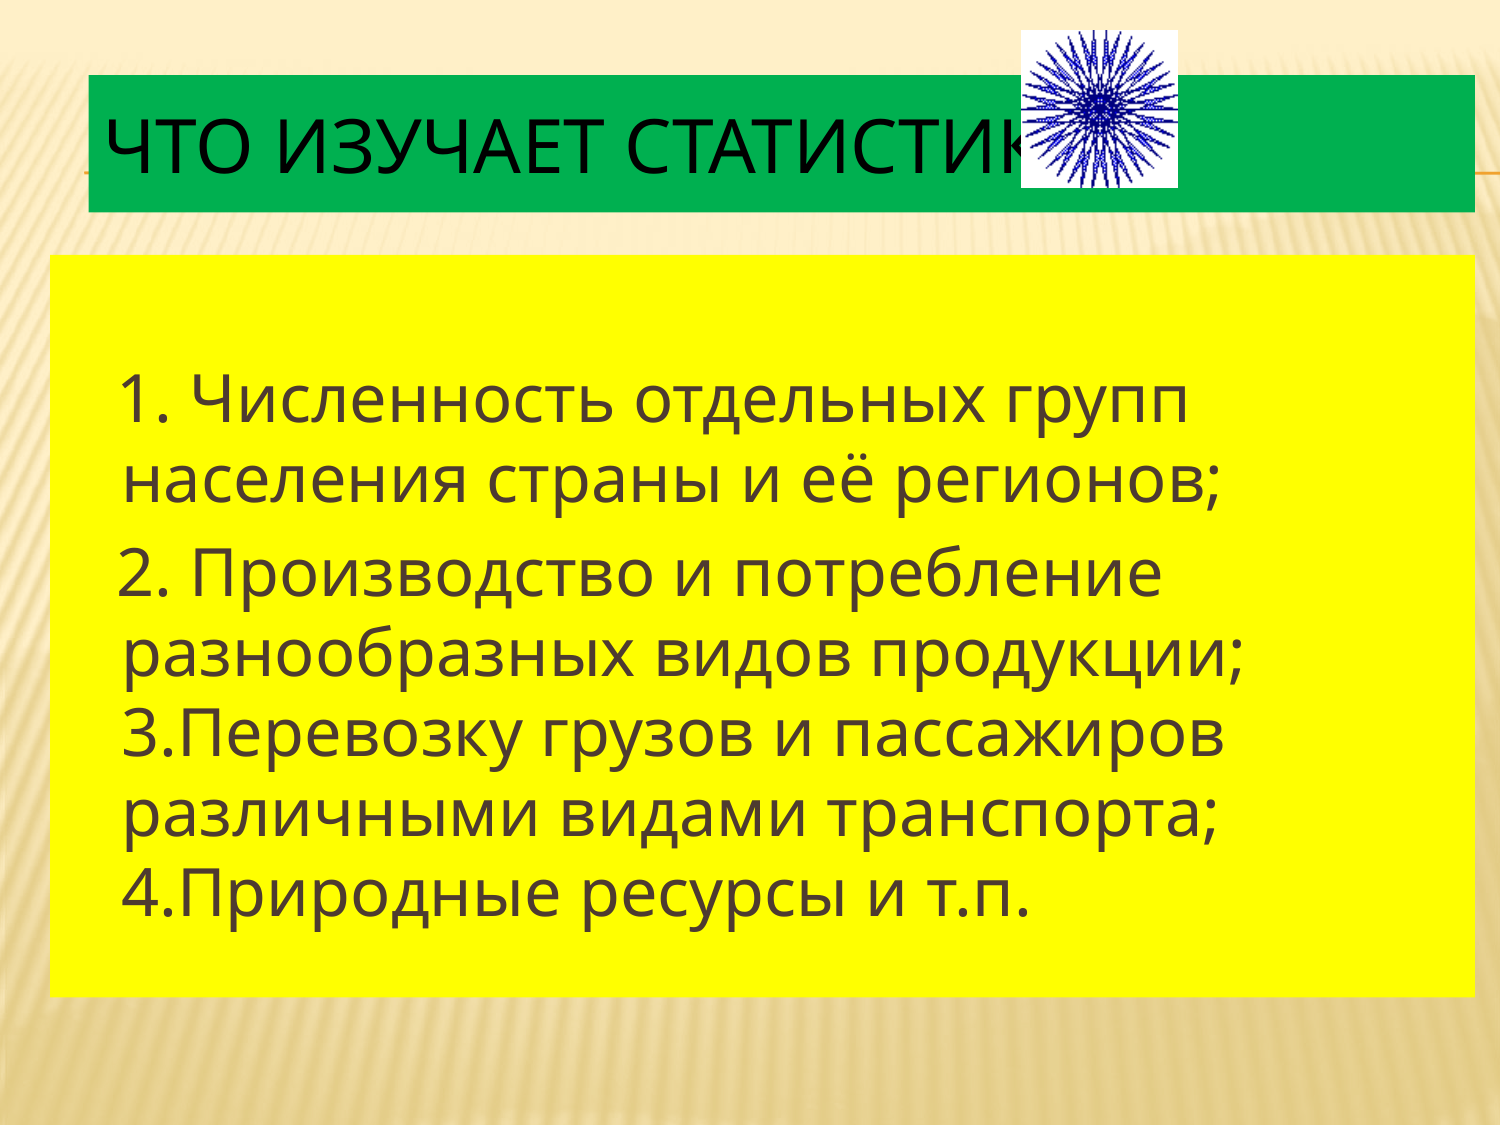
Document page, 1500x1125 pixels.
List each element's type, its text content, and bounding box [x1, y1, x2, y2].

title Что изучает статистика? [88, 75, 1475, 213]
list 1. Численность отдельных групп населения страны и её регионов; 2. Производство и потребление разнообразных видов продукции; 3.Перевозку грузов и пассажиров различными видами транспорта; 4.Природные ресурсы и т.п. [50, 254, 1475, 998]
picture [1021, 30, 1179, 188]
